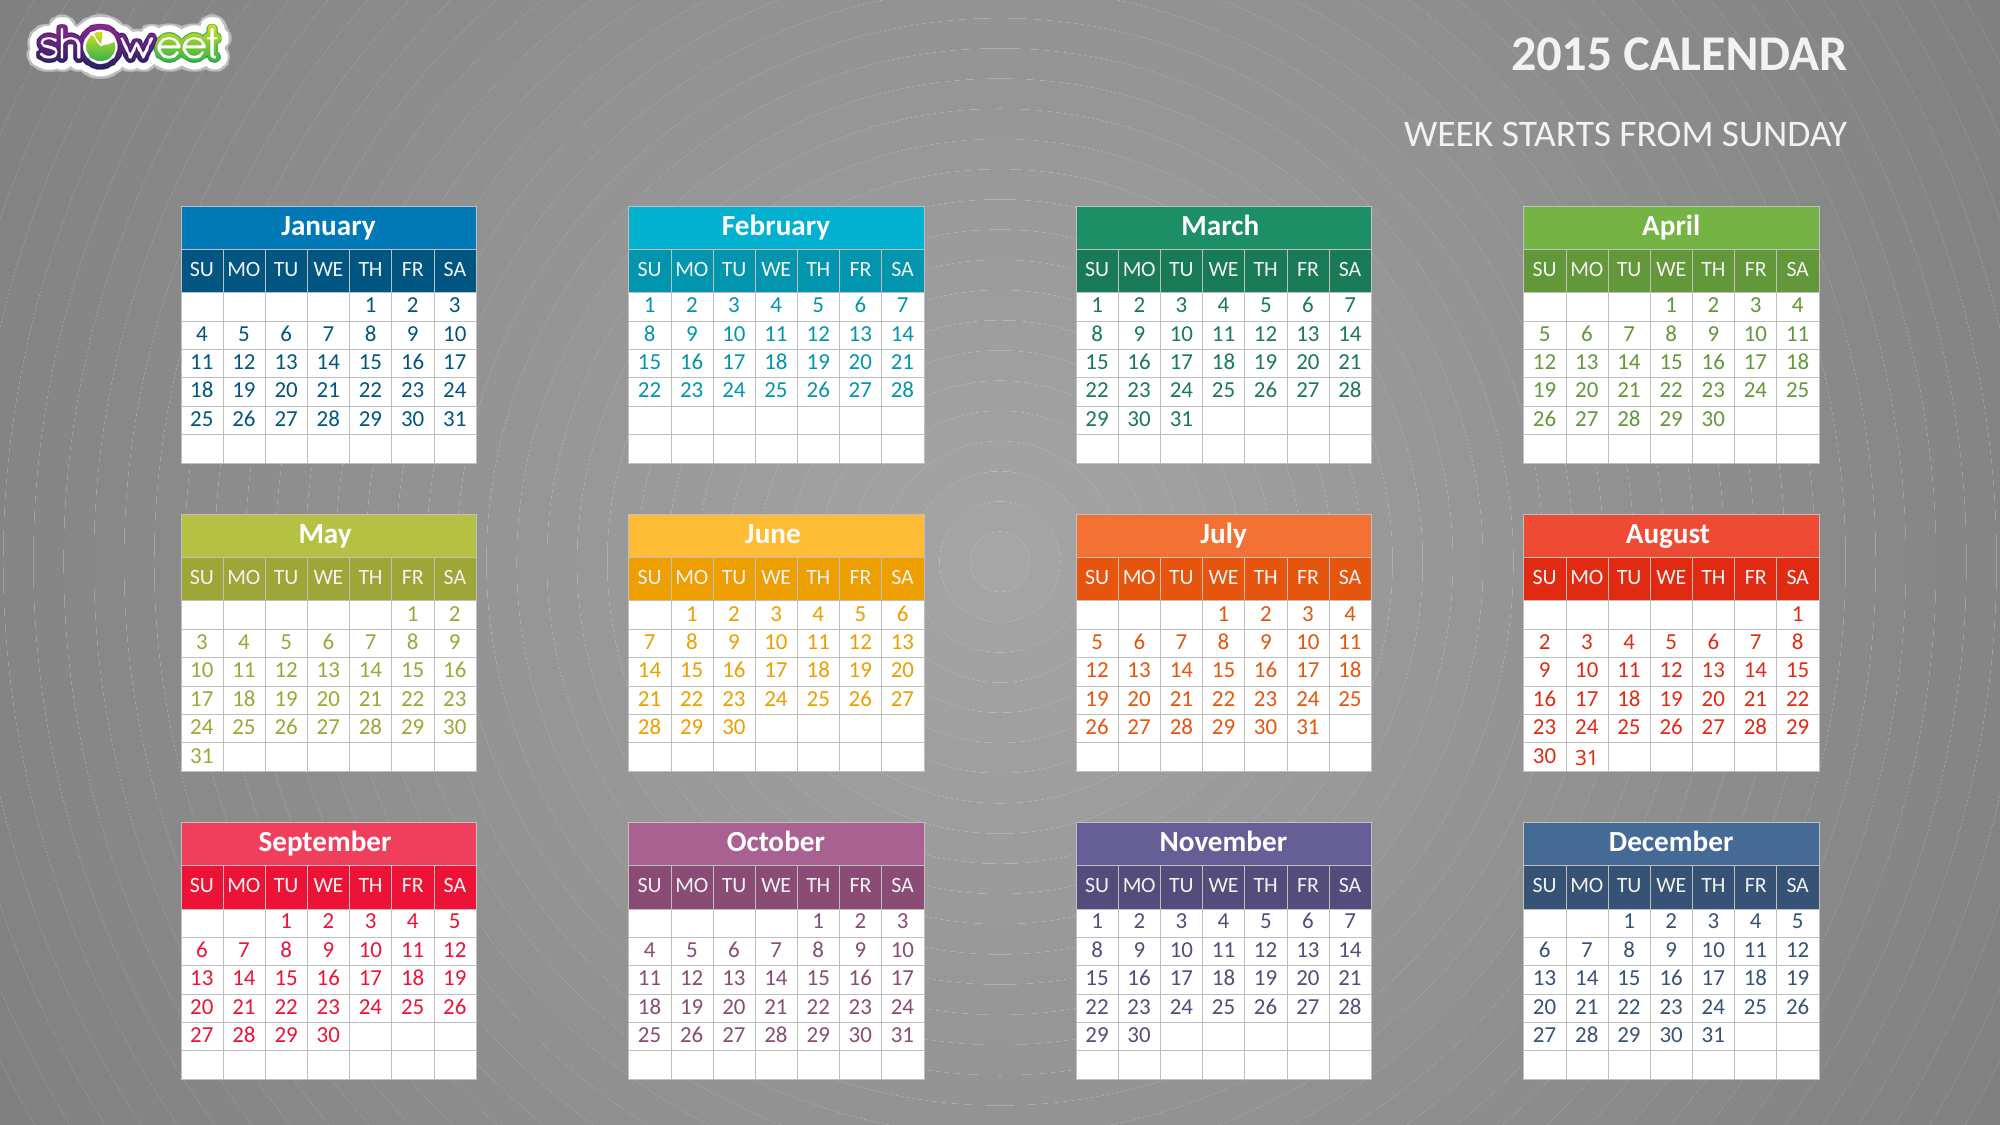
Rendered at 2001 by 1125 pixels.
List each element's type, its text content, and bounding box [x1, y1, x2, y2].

table_cell 10 [714, 322, 755, 349]
table_cell 28 [756, 1023, 797, 1050]
table_cell 23 [435, 687, 476, 714]
table_cell 23 [1119, 995, 1160, 1022]
table_header April [1524, 207, 1819, 249]
table_cell 6 [1119, 630, 1160, 657]
table_cell 24 [1735, 378, 1776, 406]
table_cell We [308, 866, 349, 909]
table_cell We [308, 250, 349, 292]
table_cell Sa [435, 866, 476, 909]
table_cell 9 [1245, 630, 1287, 657]
table_cell Tu [266, 250, 307, 292]
table_cell 2 [1119, 293, 1160, 321]
table_cell 3 [182, 630, 223, 657]
table_cell Su [629, 866, 671, 909]
table_cell 5 [798, 293, 839, 321]
table_header July [1077, 515, 1371, 557]
table_cell 9 [1119, 322, 1160, 349]
table_cell 9 [840, 938, 881, 965]
table_cell 9 [714, 630, 755, 657]
table_cell [1609, 293, 1650, 321]
table_cell [1119, 601, 1160, 629]
table_cell Tu [266, 558, 307, 600]
table_cell 15 [1077, 966, 1118, 994]
table_cell 27 [1288, 995, 1329, 1022]
table_cell 13 [1288, 938, 1329, 965]
table_cell 5 [840, 601, 881, 629]
table_cell [1524, 601, 1566, 629]
table_cell [1524, 293, 1566, 321]
table_cell 4 [1609, 630, 1650, 657]
table_cell Fr [1288, 558, 1329, 600]
table_cell Th [1245, 866, 1287, 909]
table_cell 20 [1567, 378, 1608, 406]
table_cell [798, 407, 839, 434]
table_header August [1524, 515, 1819, 557]
table_cell [840, 1051, 881, 1079]
table_cell [350, 435, 391, 463]
table_cell 20 [308, 687, 349, 714]
table_cell [1161, 1051, 1202, 1079]
table_cell 2 [1119, 910, 1160, 937]
table_cell 20 [1693, 687, 1734, 714]
table_cell 10 [1288, 630, 1329, 657]
table_cell 3 [1693, 910, 1734, 937]
table_header November [1077, 823, 1371, 865]
table_cell [672, 743, 713, 771]
table_cell 25 [1735, 995, 1776, 1022]
table_cell 19 [1245, 350, 1287, 377]
table_cell 12 [435, 938, 476, 965]
table_cell [1524, 910, 1566, 937]
table_cell [629, 1051, 671, 1079]
table_cell [798, 435, 839, 463]
table_cell We [1203, 558, 1244, 600]
table_cell 6 [714, 938, 755, 965]
table_cell 4 [1330, 601, 1371, 629]
table_header October [629, 823, 924, 865]
table_cell Sa [435, 250, 476, 292]
table_cell 15 [266, 966, 307, 994]
table_cell 28 [1330, 378, 1371, 406]
table_cell 19 [1777, 966, 1819, 994]
table_cell Tu [1161, 250, 1202, 292]
table_cell Sa [1330, 558, 1371, 600]
table_cell Mo [224, 250, 265, 292]
table_cell 21 [1330, 350, 1371, 377]
table_cell [1693, 1051, 1734, 1079]
table_cell [1119, 435, 1160, 463]
table_cell 28 [350, 715, 391, 742]
subtitle Week Starts from Sunday [362, 109, 1863, 158]
table_cell 12 [1245, 938, 1287, 965]
table_cell 11 [1735, 938, 1776, 965]
table_cell [392, 1051, 434, 1079]
table_cell Mo [1567, 866, 1608, 909]
table_cell 18 [1203, 350, 1244, 377]
table_cell 14 [308, 350, 349, 377]
table_cell Fr [1288, 866, 1329, 909]
table_cell [1651, 435, 1692, 463]
table_cell 15 [1077, 350, 1118, 377]
table_cell 30 [1651, 1023, 1692, 1050]
table_cell [756, 1051, 797, 1079]
table_header September [182, 823, 476, 865]
table_cell 16 [1651, 966, 1692, 994]
table_cell 5 [435, 910, 476, 937]
table_cell 9 [308, 938, 349, 965]
table_cell 15 [798, 966, 839, 994]
table_cell 26 [435, 995, 476, 1022]
table_cell 3 [1735, 293, 1776, 321]
table_cell 22 [1077, 995, 1118, 1022]
table_cell 15 [1203, 658, 1244, 686]
table_cell 4 [1777, 293, 1819, 321]
table_cell 22 [392, 687, 434, 714]
table_cell 14 [1609, 350, 1650, 377]
table_cell 9 [1651, 938, 1692, 965]
table_cell 31 [882, 1023, 924, 1050]
table_cell 31 [1567, 743, 1608, 771]
table_cell [266, 1051, 307, 1079]
table_cell 8 [798, 938, 839, 965]
table_cell 25 [1777, 378, 1819, 406]
table_cell 5 [1077, 630, 1118, 657]
table_cell 18 [224, 687, 265, 714]
table_cell We [308, 558, 349, 600]
table_cell 18 [1609, 687, 1650, 714]
table_cell 17 [1735, 350, 1776, 377]
table_cell 10 [1693, 938, 1734, 965]
table_cell 8 [1203, 630, 1244, 657]
table_cell 20 [840, 350, 881, 377]
table_cell 1 [350, 293, 391, 321]
table_cell [756, 910, 797, 937]
table_cell 15 [1777, 658, 1819, 686]
table_cell [1777, 1051, 1819, 1079]
table_cell 14 [1161, 658, 1202, 686]
table_cell 20 [1288, 350, 1329, 377]
table_cell 7 [224, 938, 265, 965]
table_cell Th [350, 250, 391, 292]
table_cell [1651, 743, 1692, 771]
table_cell 14 [1735, 658, 1776, 686]
table_cell 4 [392, 910, 434, 937]
table_cell 28 [882, 378, 924, 406]
table_cell 7 [308, 322, 349, 349]
table_cell 19 [798, 350, 839, 377]
table_cell 26 [1777, 995, 1819, 1022]
table_cell Su [182, 250, 223, 292]
table_cell 4 [798, 601, 839, 629]
table_cell [1609, 601, 1650, 629]
table_cell [629, 435, 671, 463]
table_cell 21 [1609, 378, 1650, 406]
table_cell 25 [1330, 687, 1371, 714]
table_cell Su [1077, 866, 1118, 909]
table_cell 26 [840, 687, 881, 714]
table_cell Th [798, 250, 839, 292]
table_cell [224, 910, 265, 937]
table_cell 7 [1330, 293, 1371, 321]
table_cell 31 [435, 407, 476, 434]
table_cell [1288, 743, 1329, 771]
table_cell 24 [182, 715, 223, 742]
table_cell 4 [224, 630, 265, 657]
table_cell [798, 715, 839, 742]
table_cell [1119, 743, 1160, 771]
table_cell 2 [1524, 630, 1566, 657]
table_cell 6 [882, 601, 924, 629]
table_cell 16 [1119, 966, 1160, 994]
table_cell [1524, 435, 1566, 463]
table_cell 19 [266, 687, 307, 714]
table_cell Su [629, 250, 671, 292]
table_cell 14 [224, 966, 265, 994]
table_cell [1567, 910, 1608, 937]
table_cell 22 [629, 378, 671, 406]
table_cell 14 [756, 966, 797, 994]
table_cell 23 [1245, 687, 1287, 714]
table_cell 9 [1524, 658, 1566, 686]
table_cell [435, 743, 476, 771]
table_cell [1245, 1023, 1287, 1050]
table_cell Su [1524, 250, 1566, 292]
table_cell Sa [882, 866, 924, 909]
table_cell 28 [1567, 1023, 1608, 1050]
table_cell [672, 910, 713, 937]
table_cell [182, 435, 223, 463]
table_cell 31 [1161, 407, 1202, 434]
table_cell Tu [1161, 558, 1202, 600]
table_cell 7 [1567, 938, 1608, 965]
table_cell 18 [392, 966, 434, 994]
table_cell Mo [1119, 558, 1160, 600]
table_cell 4 [756, 293, 797, 321]
table_cell 18 [756, 350, 797, 377]
table_cell 19 [840, 658, 881, 686]
table_cell Fr [392, 558, 434, 600]
table_cell [1777, 1023, 1819, 1050]
table_cell 6 [1567, 322, 1608, 349]
table_cell Sa [1777, 866, 1819, 909]
table_cell Fr [840, 250, 881, 292]
table_cell [882, 1051, 924, 1079]
table_cell [1203, 407, 1244, 434]
table_cell [308, 293, 349, 321]
table_cell [392, 743, 434, 771]
table_cell Fr [392, 866, 434, 909]
table_cell [714, 743, 755, 771]
table_cell [224, 743, 265, 771]
table_cell 26 [1245, 378, 1287, 406]
table_cell 22 [1077, 378, 1118, 406]
table_cell 15 [1609, 966, 1650, 994]
table_cell Mo [672, 558, 713, 600]
table_cell [1203, 743, 1244, 771]
table_cell [840, 435, 881, 463]
table_cell 18 [1777, 350, 1819, 377]
table_cell 24 [1567, 715, 1608, 742]
table_cell [1567, 435, 1608, 463]
table_cell [629, 407, 671, 434]
table_cell Fr [840, 866, 881, 909]
table_cell 12 [1651, 658, 1692, 686]
table_cell 3 [350, 910, 391, 937]
table_cell 27 [1567, 407, 1608, 434]
table_cell 24 [756, 687, 797, 714]
table_cell 27 [266, 407, 307, 434]
table_cell 4 [629, 938, 671, 965]
table_cell 5 [1651, 630, 1692, 657]
table_cell [1077, 435, 1118, 463]
table_cell 5 [1777, 910, 1819, 937]
table_cell [435, 1051, 476, 1079]
table_cell [714, 435, 755, 463]
table_cell 24 [714, 378, 755, 406]
table_cell 13 [1693, 658, 1734, 686]
table_cell [1609, 743, 1650, 771]
table_cell 14 [1330, 938, 1371, 965]
table_cell [798, 1051, 839, 1079]
table_cell [1288, 435, 1329, 463]
table_cell Fr [840, 558, 881, 600]
table_cell 22 [672, 687, 713, 714]
table_cell 6 [840, 293, 881, 321]
table_cell 30 [714, 715, 755, 742]
table_cell 3 [435, 293, 476, 321]
table_cell 15 [392, 658, 434, 686]
table_cell 13 [1567, 350, 1608, 377]
table_cell 18 [798, 658, 839, 686]
table_cell 25 [1609, 715, 1650, 742]
table_cell [1567, 293, 1608, 321]
table_cell 26 [798, 378, 839, 406]
table_cell 12 [224, 350, 265, 377]
table_cell 1 [1777, 601, 1819, 629]
table_cell [1567, 601, 1608, 629]
table_cell 29 [1777, 715, 1819, 742]
table_cell 16 [714, 658, 755, 686]
table_cell 3 [714, 293, 755, 321]
table_cell [350, 601, 391, 629]
table_cell 6 [182, 938, 223, 965]
table_cell [714, 910, 755, 937]
table_cell 24 [1693, 995, 1734, 1022]
table_cell [1288, 1051, 1329, 1079]
table_cell 13 [840, 322, 881, 349]
table_cell [840, 407, 881, 434]
table_header December [1524, 823, 1819, 865]
table_cell 22 [1203, 687, 1244, 714]
table_cell We [1651, 866, 1692, 909]
table_header June [629, 515, 924, 557]
table_cell 24 [350, 995, 391, 1022]
table_cell 3 [1161, 910, 1202, 937]
table_cell 10 [882, 938, 924, 965]
table_cell 28 [1735, 715, 1776, 742]
table_cell 1 [1651, 293, 1692, 321]
table_cell 20 [1119, 687, 1160, 714]
table_cell 30 [308, 1023, 349, 1050]
table_cell 24 [1161, 378, 1202, 406]
table_header May [182, 515, 476, 557]
table_cell [308, 435, 349, 463]
table_cell 7 [1609, 322, 1650, 349]
table_cell 2 [840, 910, 881, 937]
table_cell [1651, 601, 1692, 629]
table_cell Sa [882, 558, 924, 600]
table_cell [1693, 601, 1734, 629]
table_cell 30 [1693, 407, 1734, 434]
table_cell 24 [882, 995, 924, 1022]
table_cell Tu [266, 866, 307, 909]
table_cell 30 [840, 1023, 881, 1050]
table_cell [266, 293, 307, 321]
table_cell [1735, 435, 1776, 463]
table_cell 29 [672, 715, 713, 742]
table_cell [1735, 1023, 1776, 1050]
table_cell 14 [1567, 966, 1608, 994]
table_cell 2 [714, 601, 755, 629]
table_cell 25 [756, 378, 797, 406]
table_cell 2 [1693, 293, 1734, 321]
table_cell [629, 910, 671, 937]
table_cell 6 [1693, 630, 1734, 657]
table_cell Mo [1119, 866, 1160, 909]
table_cell [350, 743, 391, 771]
table_cell 26 [672, 1023, 713, 1050]
table_cell 12 [840, 630, 881, 657]
table_header January [182, 207, 476, 249]
table_cell 29 [350, 407, 391, 434]
table_cell 14 [1330, 322, 1371, 349]
table_cell Sa [1777, 558, 1819, 600]
table_cell 8 [629, 322, 671, 349]
table_cell 9 [392, 322, 434, 349]
table_cell 5 [1245, 910, 1287, 937]
table_cell 6 [308, 630, 349, 657]
table_cell [672, 435, 713, 463]
table_cell 11 [629, 966, 671, 994]
table_cell 11 [1203, 322, 1244, 349]
table_cell Su [1077, 250, 1118, 292]
table_cell [350, 1023, 391, 1050]
table_cell [714, 407, 755, 434]
table_cell [1077, 743, 1118, 771]
table_cell [435, 1023, 476, 1050]
table_cell 25 [392, 995, 434, 1022]
table_cell 31 [1288, 715, 1329, 742]
table_cell 28 [224, 1023, 265, 1050]
table_cell [882, 407, 924, 434]
table_cell 29 [392, 715, 434, 742]
table_cell Mo [224, 558, 265, 600]
table_cell [1330, 407, 1371, 434]
table_cell 7 [1735, 630, 1776, 657]
table_cell 27 [714, 1023, 755, 1050]
table_cell 22 [1777, 687, 1819, 714]
table_cell 22 [798, 995, 839, 1022]
table_cell 18 [629, 995, 671, 1022]
table_cell 9 [672, 322, 713, 349]
table_cell 4 [1203, 293, 1244, 321]
table_cell Mo [224, 866, 265, 909]
table_cell 11 [182, 350, 223, 377]
table_cell 20 [882, 658, 924, 686]
table_cell 26 [1651, 715, 1692, 742]
table_cell [350, 1051, 391, 1079]
table_cell 21 [1161, 687, 1202, 714]
table_cell 15 [1651, 350, 1692, 377]
table_cell [1777, 743, 1819, 771]
table_cell 12 [672, 966, 713, 994]
table_cell 22 [266, 995, 307, 1022]
table_cell [1288, 1023, 1329, 1050]
table_cell 15 [350, 350, 391, 377]
table_cell 18 [1203, 966, 1244, 994]
table_cell 1 [629, 293, 671, 321]
table_cell Mo [672, 866, 713, 909]
table_cell 20 [1288, 966, 1329, 994]
table_cell We [756, 866, 797, 909]
table_cell 7 [1161, 630, 1202, 657]
table_cell 31 [182, 743, 223, 771]
table_cell Tu [1609, 866, 1650, 909]
table_cell 12 [266, 658, 307, 686]
table_cell 29 [1077, 1023, 1118, 1050]
table_cell 9 [1693, 322, 1734, 349]
table_cell 17 [1161, 966, 1202, 994]
table_cell Fr [1735, 250, 1776, 292]
table_cell 29 [1203, 715, 1244, 742]
table_cell 5 [1524, 322, 1566, 349]
table_cell 13 [308, 658, 349, 686]
table_cell 23 [1524, 715, 1566, 742]
table_cell [308, 601, 349, 629]
table_cell 16 [435, 658, 476, 686]
table_cell 9 [435, 630, 476, 657]
table_cell [1735, 1051, 1776, 1079]
table_cell Tu [1161, 866, 1202, 909]
table_cell 8 [1777, 630, 1819, 657]
table_cell [756, 715, 797, 742]
table_cell 8 [1077, 938, 1118, 965]
table_cell [308, 743, 349, 771]
table_cell [1161, 1023, 1202, 1050]
table_cell Mo [1119, 250, 1160, 292]
table_cell 23 [308, 995, 349, 1022]
table_cell Su [182, 866, 223, 909]
table_cell 17 [1693, 966, 1734, 994]
table_cell [1735, 407, 1776, 434]
table_cell 30 [392, 407, 434, 434]
table_cell 21 [350, 687, 391, 714]
table_cell Fr [1288, 250, 1329, 292]
table_cell 21 [1567, 995, 1608, 1022]
table_cell 27 [840, 378, 881, 406]
table_cell [392, 1023, 434, 1050]
table_cell 14 [882, 322, 924, 349]
table_cell 14 [629, 658, 671, 686]
table_cell [629, 743, 671, 771]
table_cell We [756, 250, 797, 292]
table_cell 27 [882, 687, 924, 714]
table_cell We [1651, 558, 1692, 600]
table_cell 28 [629, 715, 671, 742]
table_cell [1651, 1051, 1692, 1079]
table_cell 21 [308, 378, 349, 406]
table_cell Th [1693, 866, 1734, 909]
table_cell [672, 407, 713, 434]
table_cell 2 [435, 601, 476, 629]
table_cell Su [182, 558, 223, 600]
table_cell 17 [714, 350, 755, 377]
table_cell Th [1693, 250, 1734, 292]
table_cell 20 [266, 378, 307, 406]
table_cell 1 [672, 601, 713, 629]
table_cell 27 [1524, 1023, 1566, 1050]
table_cell 16 [308, 966, 349, 994]
table_cell [882, 435, 924, 463]
table_cell 11 [1203, 938, 1244, 965]
table_cell 3 [882, 910, 924, 937]
table_cell 29 [1651, 407, 1692, 434]
table_cell [1693, 435, 1734, 463]
table_cell Fr [1735, 866, 1776, 909]
title 2015 Calendar [362, 3, 1863, 106]
table_cell Th [1245, 558, 1287, 600]
table_cell 13 [714, 966, 755, 994]
table_cell 12 [1245, 322, 1287, 349]
table_cell 17 [882, 966, 924, 994]
table_cell [840, 715, 881, 742]
table_cell 22 [350, 378, 391, 406]
table_cell 26 [224, 407, 265, 434]
table_cell 10 [1161, 322, 1202, 349]
table_cell Th [1693, 558, 1734, 600]
table_cell [1524, 1051, 1566, 1079]
table_cell [1288, 407, 1329, 434]
table_header March [1077, 207, 1371, 249]
table_cell 23 [714, 687, 755, 714]
table_cell 26 [1245, 995, 1287, 1022]
table_cell 1 [1609, 910, 1650, 937]
table_cell 23 [840, 995, 881, 1022]
table_cell 23 [672, 378, 713, 406]
table_cell 15 [629, 350, 671, 377]
table_cell [1077, 601, 1118, 629]
table_cell 26 [1077, 715, 1118, 742]
table_cell 16 [840, 966, 881, 994]
table_cell 9 [1119, 938, 1160, 965]
table_cell [840, 743, 881, 771]
table_cell [224, 601, 265, 629]
table_cell 23 [1651, 995, 1692, 1022]
table_cell 12 [1077, 658, 1118, 686]
table_cell 5 [266, 630, 307, 657]
table_cell 29 [798, 1023, 839, 1050]
table_cell 21 [1735, 687, 1776, 714]
table_cell 23 [392, 378, 434, 406]
table_cell 14 [350, 658, 391, 686]
table_cell 18 [182, 378, 223, 406]
table_cell 19 [435, 966, 476, 994]
table_cell Mo [1567, 558, 1608, 600]
table_cell [182, 1051, 223, 1079]
table_cell [392, 435, 434, 463]
table_cell 10 [1161, 938, 1202, 965]
table_cell 17 [350, 966, 391, 994]
table_cell 31 [1693, 1023, 1734, 1050]
table_cell 30 [1245, 715, 1287, 742]
table_cell 16 [672, 350, 713, 377]
table_cell 20 [182, 995, 223, 1022]
table_cell 21 [756, 995, 797, 1022]
table_cell 11 [756, 322, 797, 349]
table_cell 13 [1119, 658, 1160, 686]
table_cell 10 [756, 630, 797, 657]
table_cell [1777, 435, 1819, 463]
table_cell [882, 715, 924, 742]
table_cell [629, 601, 671, 629]
table_cell 4 [182, 322, 223, 349]
table_cell 4 [1735, 910, 1776, 937]
table_cell [182, 910, 223, 937]
table_cell 10 [182, 658, 223, 686]
table_cell 22 [1609, 995, 1650, 1022]
table_cell 10 [1735, 322, 1776, 349]
table_cell Tu [714, 558, 755, 600]
table_cell [1245, 435, 1287, 463]
table_cell 21 [224, 995, 265, 1022]
table_cell 10 [435, 322, 476, 349]
table_cell 21 [1330, 966, 1371, 994]
table_cell 19 [1077, 687, 1118, 714]
table_cell [1567, 1051, 1608, 1079]
table_cell 3 [1288, 601, 1329, 629]
table_cell 26 [1524, 407, 1566, 434]
table_cell Mo [672, 250, 713, 292]
table_cell Su [1524, 866, 1566, 909]
table_cell 17 [756, 658, 797, 686]
table_cell [1161, 601, 1202, 629]
table_cell 27 [1288, 378, 1329, 406]
table_cell [1735, 743, 1776, 771]
table_cell [1330, 1051, 1371, 1079]
table_cell [1161, 435, 1202, 463]
table_cell [1203, 435, 1244, 463]
table_cell 19 [672, 995, 713, 1022]
table_cell 25 [1203, 995, 1244, 1022]
table_cell 11 [798, 630, 839, 657]
table_cell [1330, 743, 1371, 771]
table_cell 6 [1288, 293, 1329, 321]
table_cell 17 [435, 350, 476, 377]
table_cell [1245, 743, 1287, 771]
table_cell Sa [1330, 250, 1371, 292]
table_cell [224, 293, 265, 321]
table_cell 8 [672, 630, 713, 657]
table_cell [1119, 1051, 1160, 1079]
table_cell 28 [1161, 715, 1202, 742]
table_cell 28 [308, 407, 349, 434]
table_cell 5 [224, 322, 265, 349]
table_cell 5 [1245, 293, 1287, 321]
table_cell [672, 1051, 713, 1079]
table_cell 21 [882, 350, 924, 377]
table_cell [1203, 1023, 1244, 1050]
table_cell 8 [350, 322, 391, 349]
table_cell [714, 1051, 755, 1079]
table_cell 21 [629, 687, 671, 714]
table_cell 29 [266, 1023, 307, 1050]
table_cell 12 [1524, 350, 1566, 377]
table_cell [435, 435, 476, 463]
table_cell 22 [1651, 378, 1692, 406]
table_cell 11 [224, 658, 265, 686]
table_cell 16 [1693, 350, 1734, 377]
table_cell 13 [1524, 966, 1566, 994]
table_cell 29 [1077, 407, 1118, 434]
table_cell [798, 743, 839, 771]
table_cell 24 [1161, 995, 1202, 1022]
table_cell [1203, 1051, 1244, 1079]
table_cell 6 [266, 322, 307, 349]
table_cell 7 [350, 630, 391, 657]
table_cell [1245, 407, 1287, 434]
table_cell We [1203, 250, 1244, 292]
table_cell Sa [882, 250, 924, 292]
table_cell Mo [1567, 250, 1608, 292]
table_header February [629, 207, 924, 249]
table_cell 10 [1567, 658, 1608, 686]
table_cell Sa [1777, 250, 1819, 292]
table_cell 24 [435, 378, 476, 406]
table_cell 25 [224, 715, 265, 742]
table_cell [1735, 601, 1776, 629]
table_cell 27 [1693, 715, 1734, 742]
table_cell [1077, 1051, 1118, 1079]
table_cell [756, 407, 797, 434]
table_cell 27 [1119, 715, 1160, 742]
table_cell 1 [798, 910, 839, 937]
table_cell 2 [392, 293, 434, 321]
table_cell 1 [1203, 601, 1244, 629]
table_cell Sa [1330, 866, 1371, 909]
table_cell 11 [1777, 322, 1819, 349]
table_cell Tu [714, 866, 755, 909]
table_cell 8 [392, 630, 434, 657]
table_cell We [1203, 866, 1244, 909]
table_cell [224, 435, 265, 463]
table_cell 8 [1609, 938, 1650, 965]
table_cell 24 [1288, 687, 1329, 714]
table_cell 11 [1330, 630, 1371, 657]
table_cell Sa [435, 558, 476, 600]
table_cell 3 [1567, 630, 1608, 657]
table_cell 20 [714, 995, 755, 1022]
table_cell 12 [1777, 938, 1819, 965]
table_cell Tu [1609, 250, 1650, 292]
table_cell 19 [1245, 966, 1287, 994]
table_cell 8 [266, 938, 307, 965]
table_cell 6 [1288, 910, 1329, 937]
table_cell 25 [798, 687, 839, 714]
table_cell 17 [1567, 687, 1608, 714]
table_cell 28 [1330, 995, 1371, 1022]
table_cell [1245, 1051, 1287, 1079]
table_cell Tu [1609, 558, 1650, 600]
table_cell 30 [435, 715, 476, 742]
table_cell 25 [182, 407, 223, 434]
table_cell [1609, 435, 1650, 463]
table_cell [1161, 743, 1202, 771]
table_cell [308, 1051, 349, 1079]
table_cell We [756, 558, 797, 600]
table_cell Su [1077, 558, 1118, 600]
table_cell Fr [392, 250, 434, 292]
table_cell 28 [1609, 407, 1650, 434]
table_cell [1693, 743, 1734, 771]
table_cell Th [350, 866, 391, 909]
table_cell 13 [182, 966, 223, 994]
table_cell 13 [1288, 322, 1329, 349]
table_cell 3 [1161, 293, 1202, 321]
table_cell Su [1524, 558, 1566, 600]
table_cell 8 [1077, 322, 1118, 349]
table_cell [1330, 715, 1371, 742]
table_cell 1 [392, 601, 434, 629]
table_cell 29 [1609, 1023, 1650, 1050]
table_cell 16 [392, 350, 434, 377]
table_cell Fr [1735, 558, 1776, 600]
table_cell 13 [266, 350, 307, 377]
table_cell 1 [1077, 910, 1118, 937]
table_cell Th [1245, 250, 1287, 292]
table_cell 19 [224, 378, 265, 406]
table_cell 30 [1524, 743, 1566, 771]
table_cell 13 [882, 630, 924, 657]
table_cell 2 [672, 293, 713, 321]
table_cell 19 [1651, 687, 1692, 714]
table_cell Th [798, 558, 839, 600]
table_cell 17 [182, 687, 223, 714]
table_cell 30 [1119, 407, 1160, 434]
table_cell [1330, 435, 1371, 463]
table_cell 27 [182, 1023, 223, 1050]
table_cell Th [798, 866, 839, 909]
table_cell 7 [629, 630, 671, 657]
table_cell 16 [1245, 658, 1287, 686]
table_cell [882, 743, 924, 771]
table_cell 25 [1203, 378, 1244, 406]
table_cell Tu [714, 250, 755, 292]
table_cell 26 [266, 715, 307, 742]
table_cell 10 [350, 938, 391, 965]
table_cell 20 [1524, 995, 1566, 1022]
table_cell Su [629, 558, 671, 600]
table_cell 19 [1524, 378, 1566, 406]
table_cell 30 [1119, 1023, 1160, 1050]
table_cell 12 [798, 322, 839, 349]
table_cell 2 [1245, 601, 1287, 629]
table_cell [756, 743, 797, 771]
table_cell 23 [1693, 378, 1734, 406]
table_cell [1609, 1051, 1650, 1079]
table_cell 2 [308, 910, 349, 937]
table_cell 15 [672, 658, 713, 686]
table_cell 5 [672, 938, 713, 965]
table_cell We [1651, 250, 1692, 292]
table_cell [1330, 1023, 1371, 1050]
table_cell 6 [1524, 938, 1566, 965]
table_cell 1 [266, 910, 307, 937]
table_cell 23 [1119, 378, 1160, 406]
table_cell [756, 435, 797, 463]
table_cell 7 [756, 938, 797, 965]
table_cell Th [350, 558, 391, 600]
table_cell 17 [1288, 658, 1329, 686]
table_cell 11 [392, 938, 434, 965]
table_cell 25 [629, 1023, 671, 1050]
table_cell 16 [1524, 687, 1566, 714]
table_cell 16 [1119, 350, 1160, 377]
table_cell [224, 1051, 265, 1079]
table_cell 27 [308, 715, 349, 742]
table_cell [266, 601, 307, 629]
table_cell 7 [882, 293, 924, 321]
table_cell 8 [1651, 322, 1692, 349]
table_cell 3 [756, 601, 797, 629]
table_cell 18 [1735, 966, 1776, 994]
table_cell 7 [1330, 910, 1371, 937]
table_cell [266, 743, 307, 771]
table_cell 4 [1203, 910, 1244, 937]
table_cell 18 [1330, 658, 1371, 686]
table_cell 11 [1609, 658, 1650, 686]
table_cell [182, 601, 223, 629]
table_cell [266, 435, 307, 463]
table_cell 1 [1077, 293, 1118, 321]
table_cell 2 [1651, 910, 1692, 937]
table_cell [1777, 407, 1819, 434]
table_cell 17 [1161, 350, 1202, 377]
picture [23, 11, 235, 99]
table_cell [182, 293, 223, 321]
